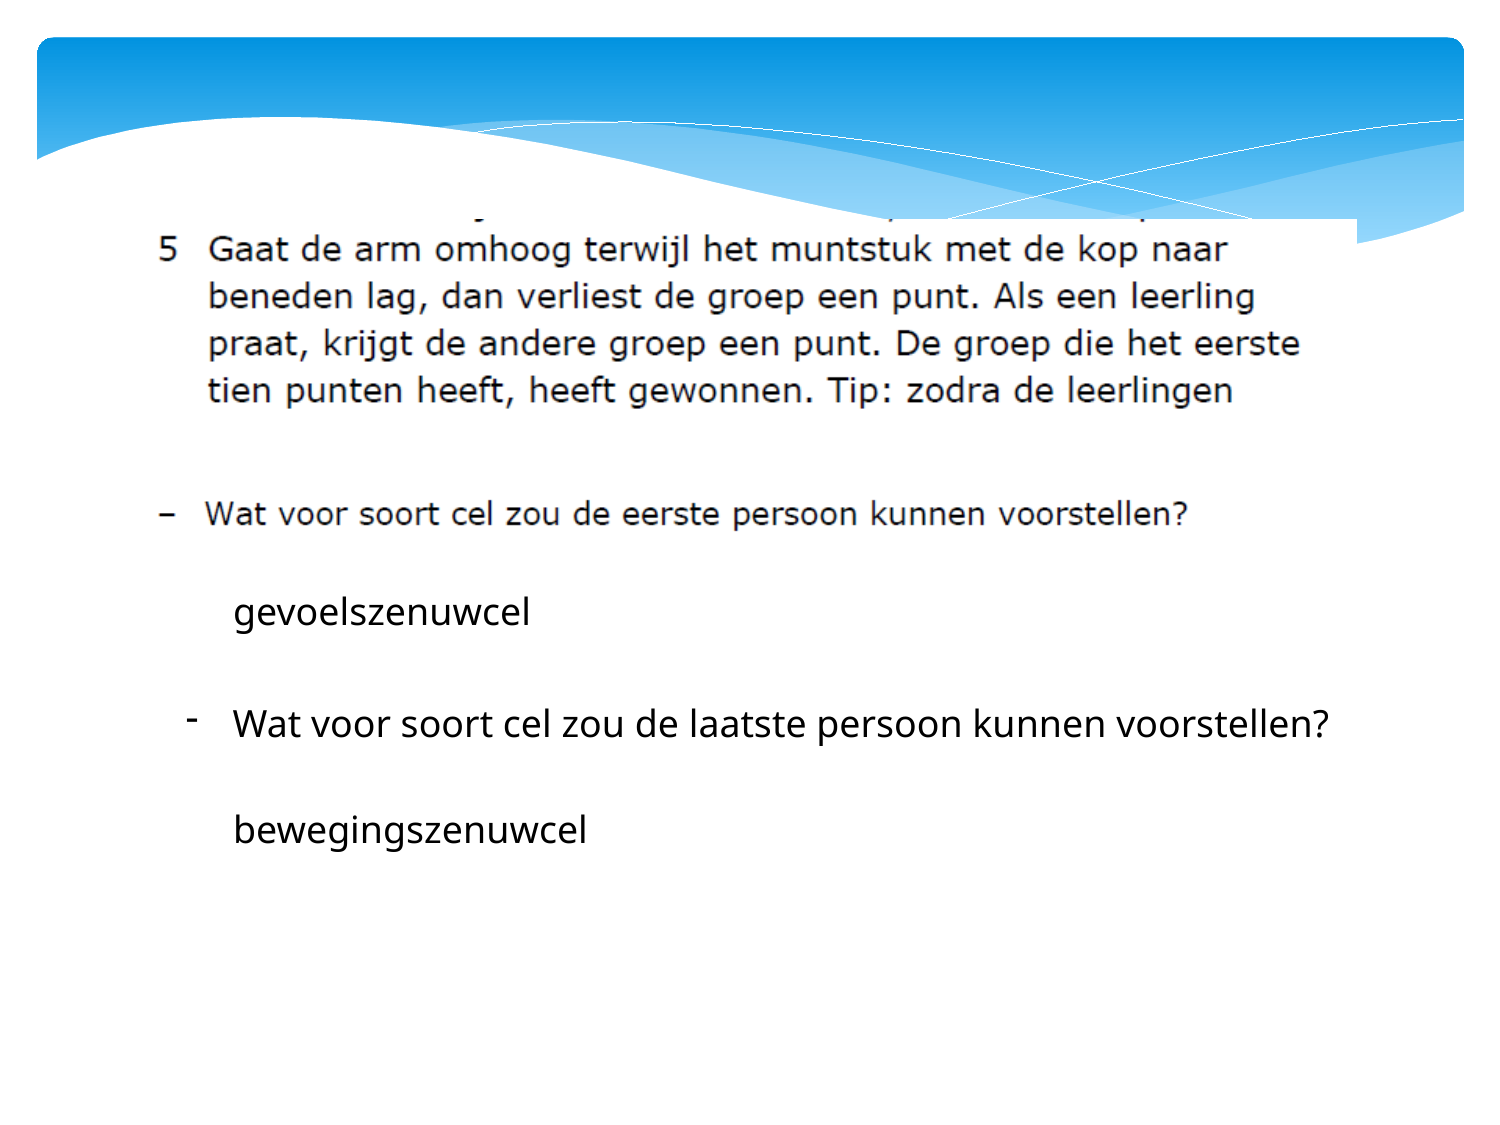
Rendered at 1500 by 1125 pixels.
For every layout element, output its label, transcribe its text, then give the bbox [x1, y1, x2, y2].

picture [144, 490, 1199, 541]
text_box gevoelszenuwcel [218, 580, 951, 641]
picture [143, 219, 1357, 424]
text_box bewegingszenuwcel [218, 798, 734, 859]
text_box Wat voor soort cel zou de laatste persoon kunnen voorstellen? [171, 692, 1400, 798]
